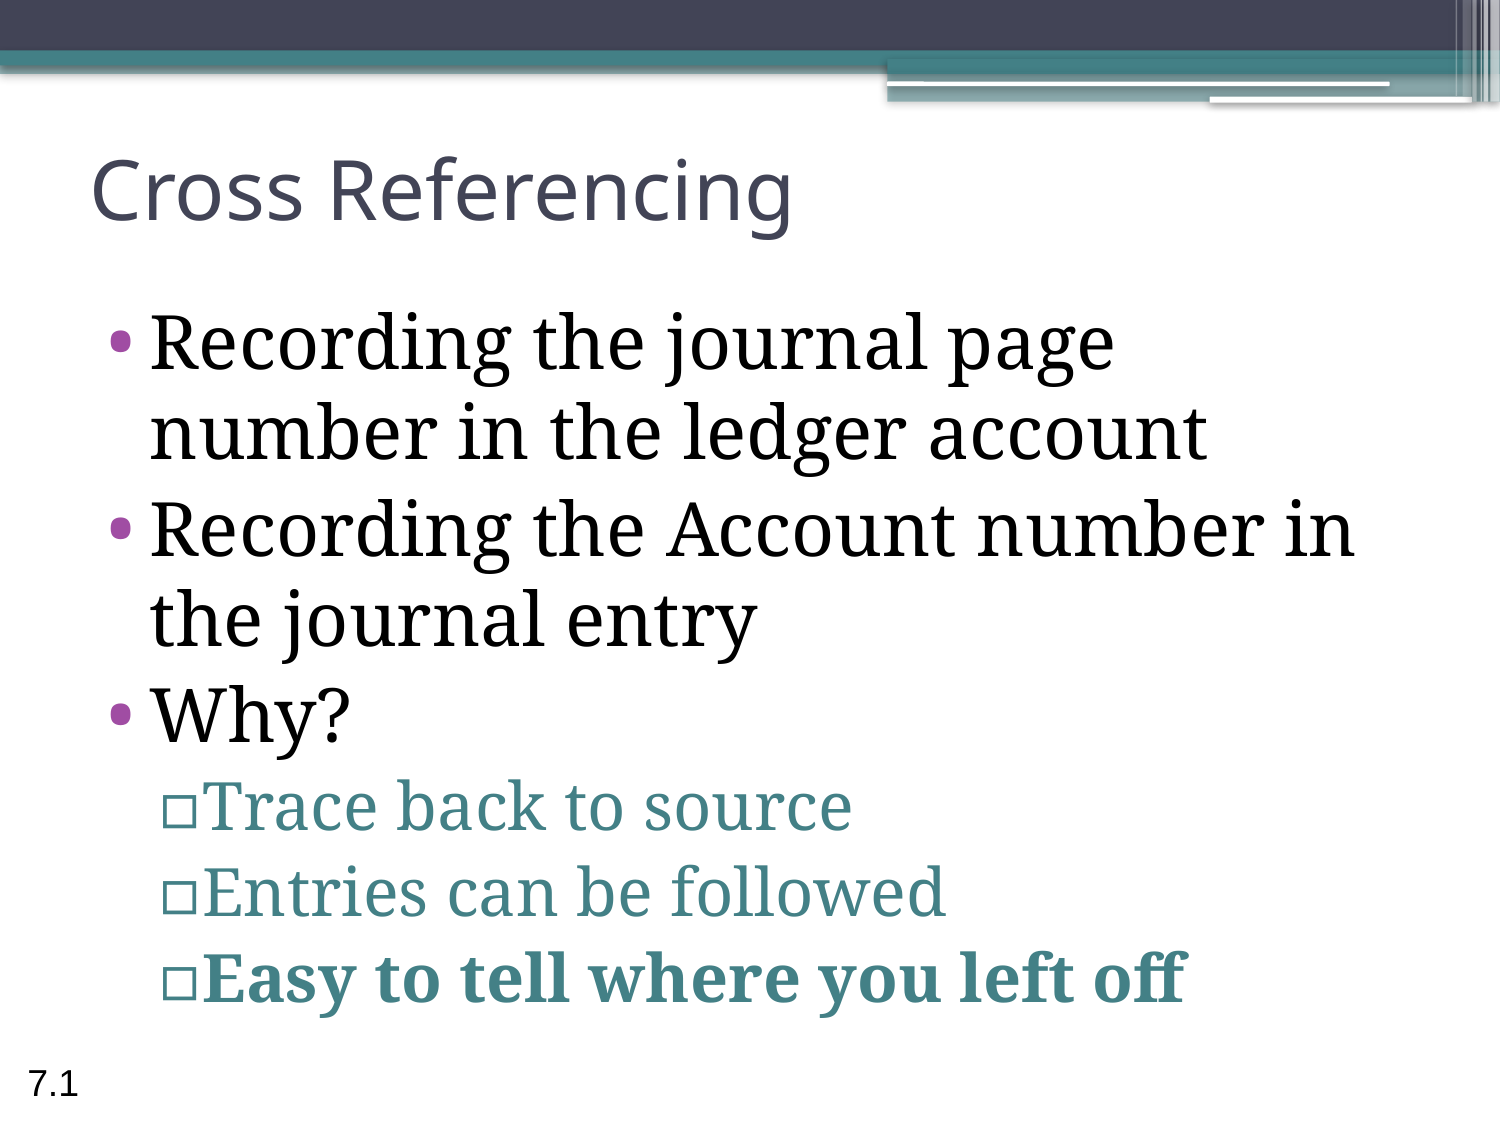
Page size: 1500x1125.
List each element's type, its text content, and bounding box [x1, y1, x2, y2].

title Cross Referencing [75, 99, 1425, 275]
list Recording the journal page number in the ledger account Recording the Account number in the journal entry Why? Trace back to source Entries can be followed Easy to tell where you left off [75, 287, 1425, 1079]
text_box 7.1 [12, 1051, 100, 1112]
